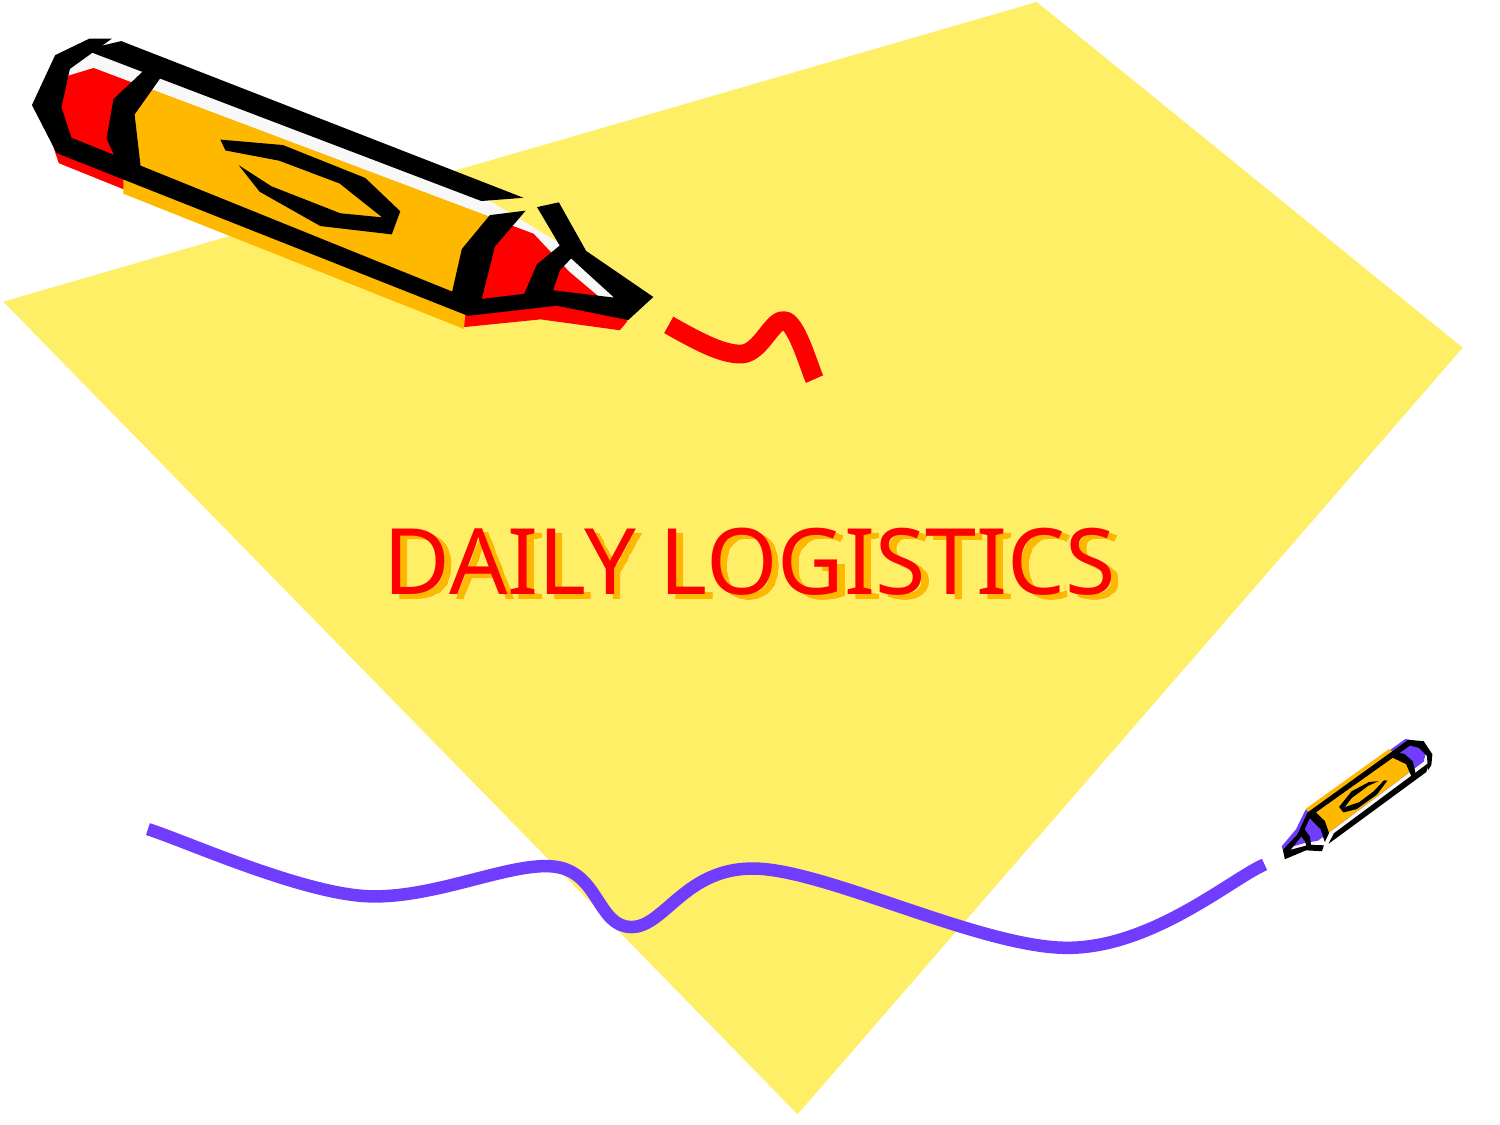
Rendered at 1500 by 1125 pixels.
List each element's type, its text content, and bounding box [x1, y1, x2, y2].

title DAILY LOGISTICS [224, 247, 1276, 622]
